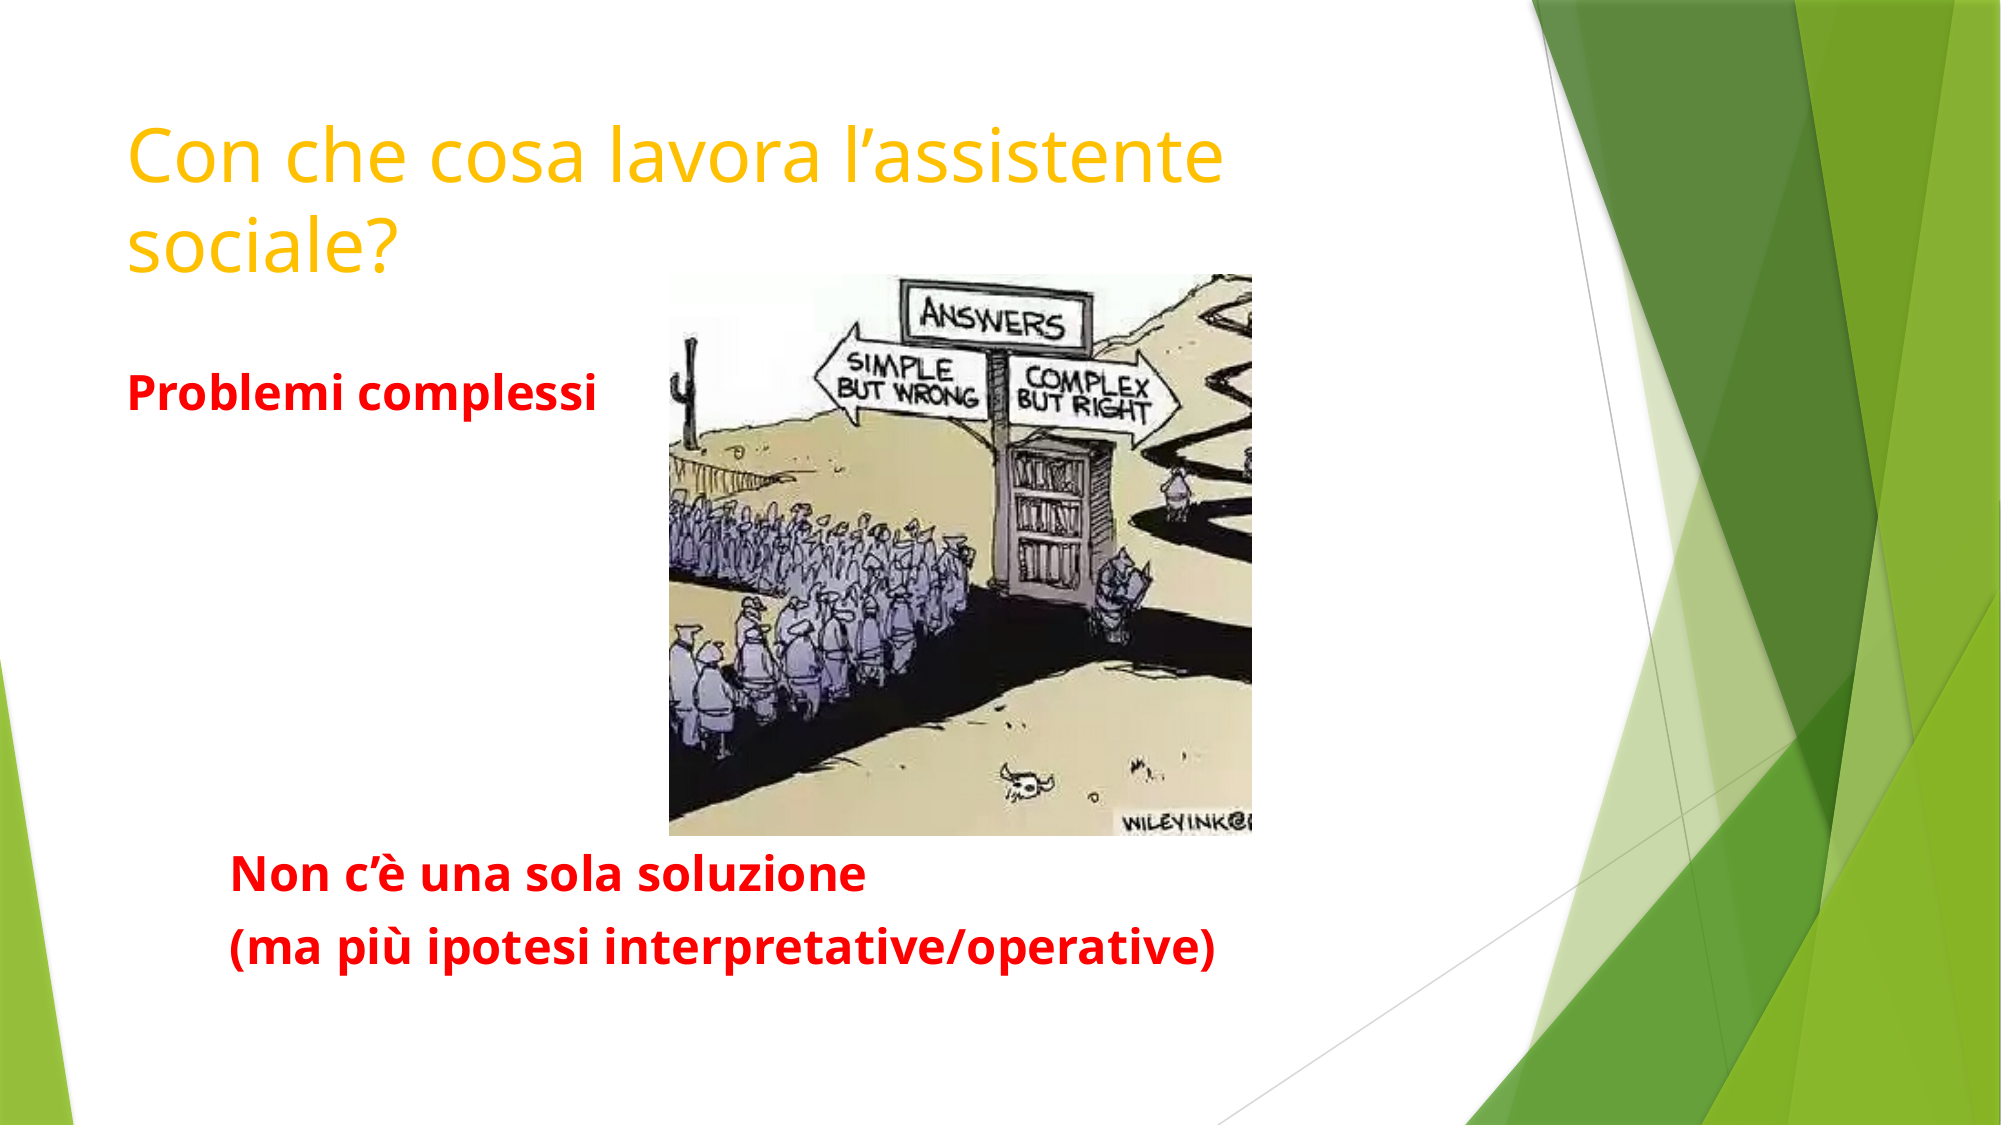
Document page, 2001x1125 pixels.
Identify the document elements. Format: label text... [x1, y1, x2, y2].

picture [668, 274, 1253, 837]
list Problemi complessi Non c’è una sola soluzione (ma più ipotesi interpretative/operative) [111, 354, 1522, 992]
title Con che cosa lavora l’assistente sociale? [111, 99, 1522, 317]
